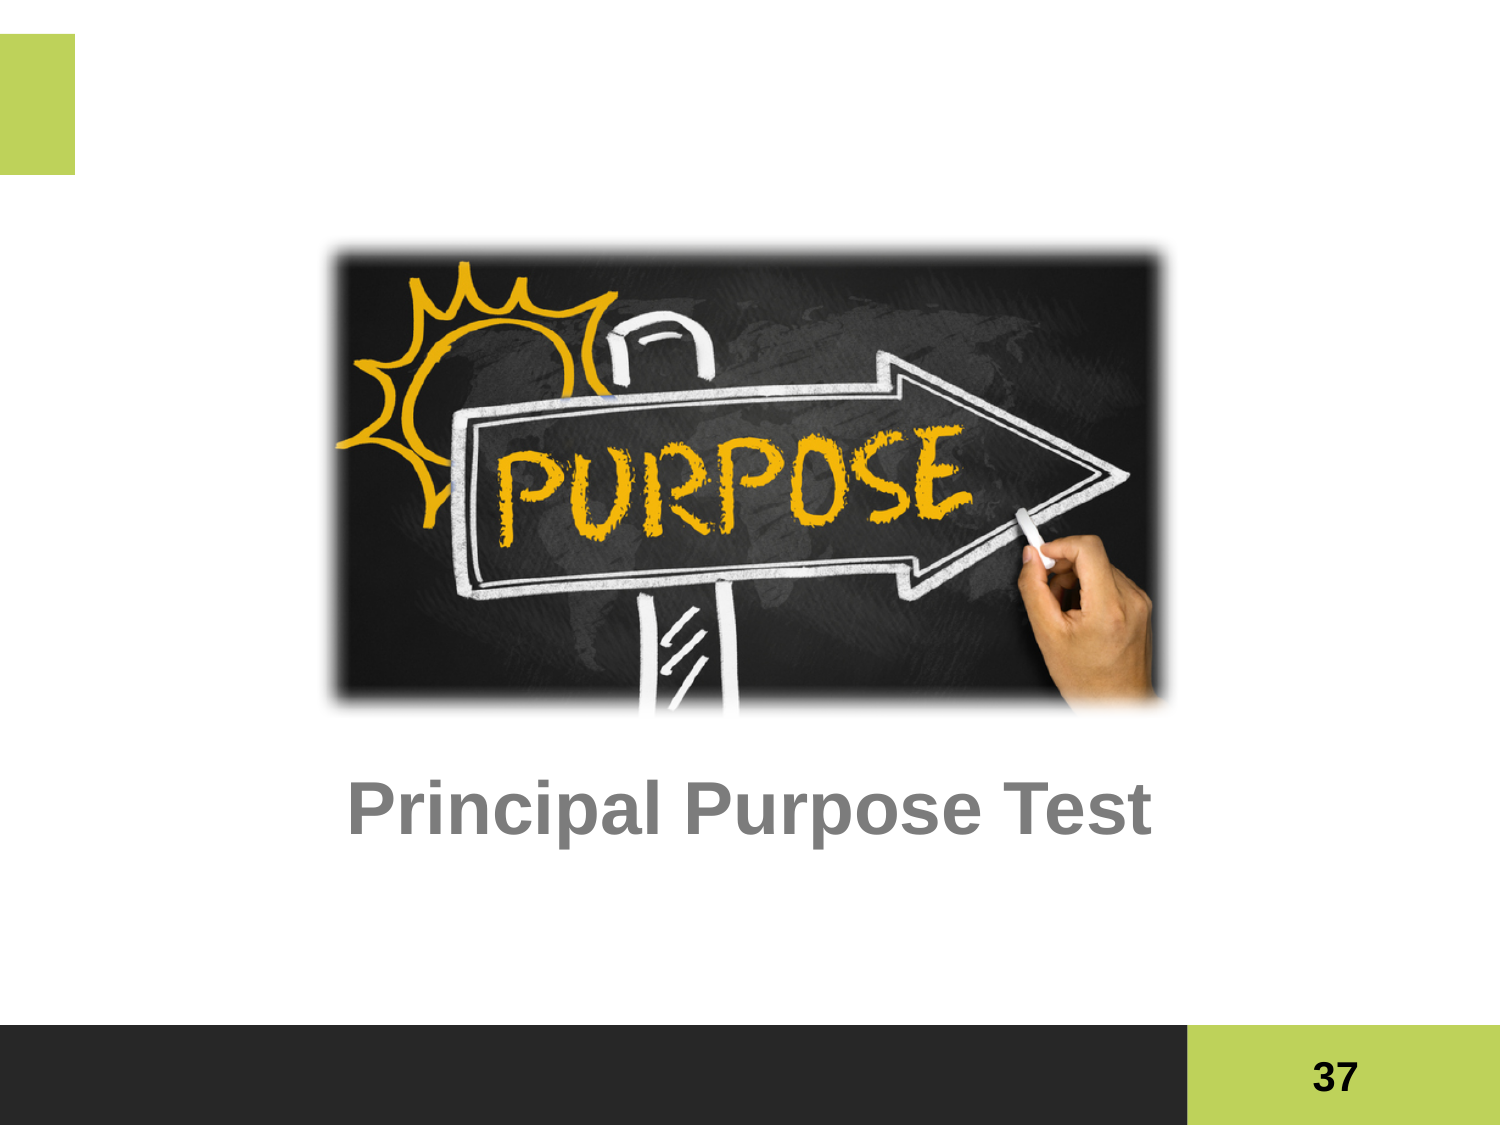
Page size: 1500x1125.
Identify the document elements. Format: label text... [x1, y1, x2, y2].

title Principal Purpose Test [0, 738, 1500, 880]
picture [316, 234, 1180, 719]
